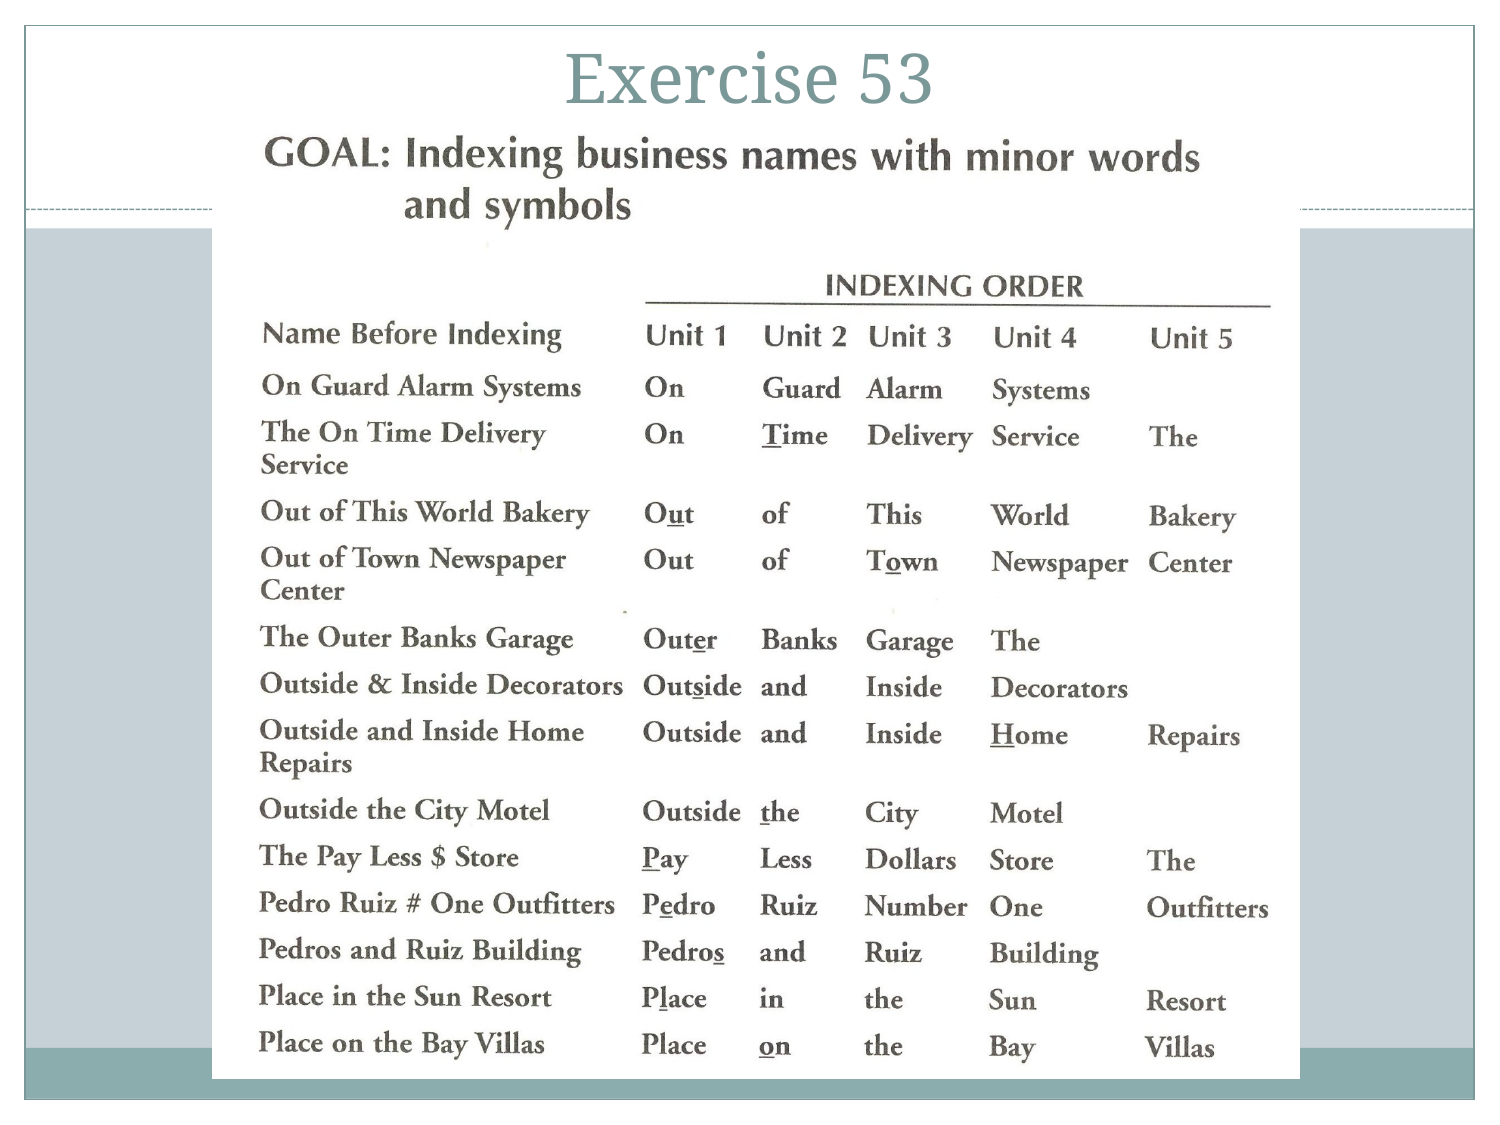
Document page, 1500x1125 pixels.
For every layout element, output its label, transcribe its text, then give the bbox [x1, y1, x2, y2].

title Exercise 53 [50, 0, 1450, 125]
picture [212, 112, 1301, 1079]
